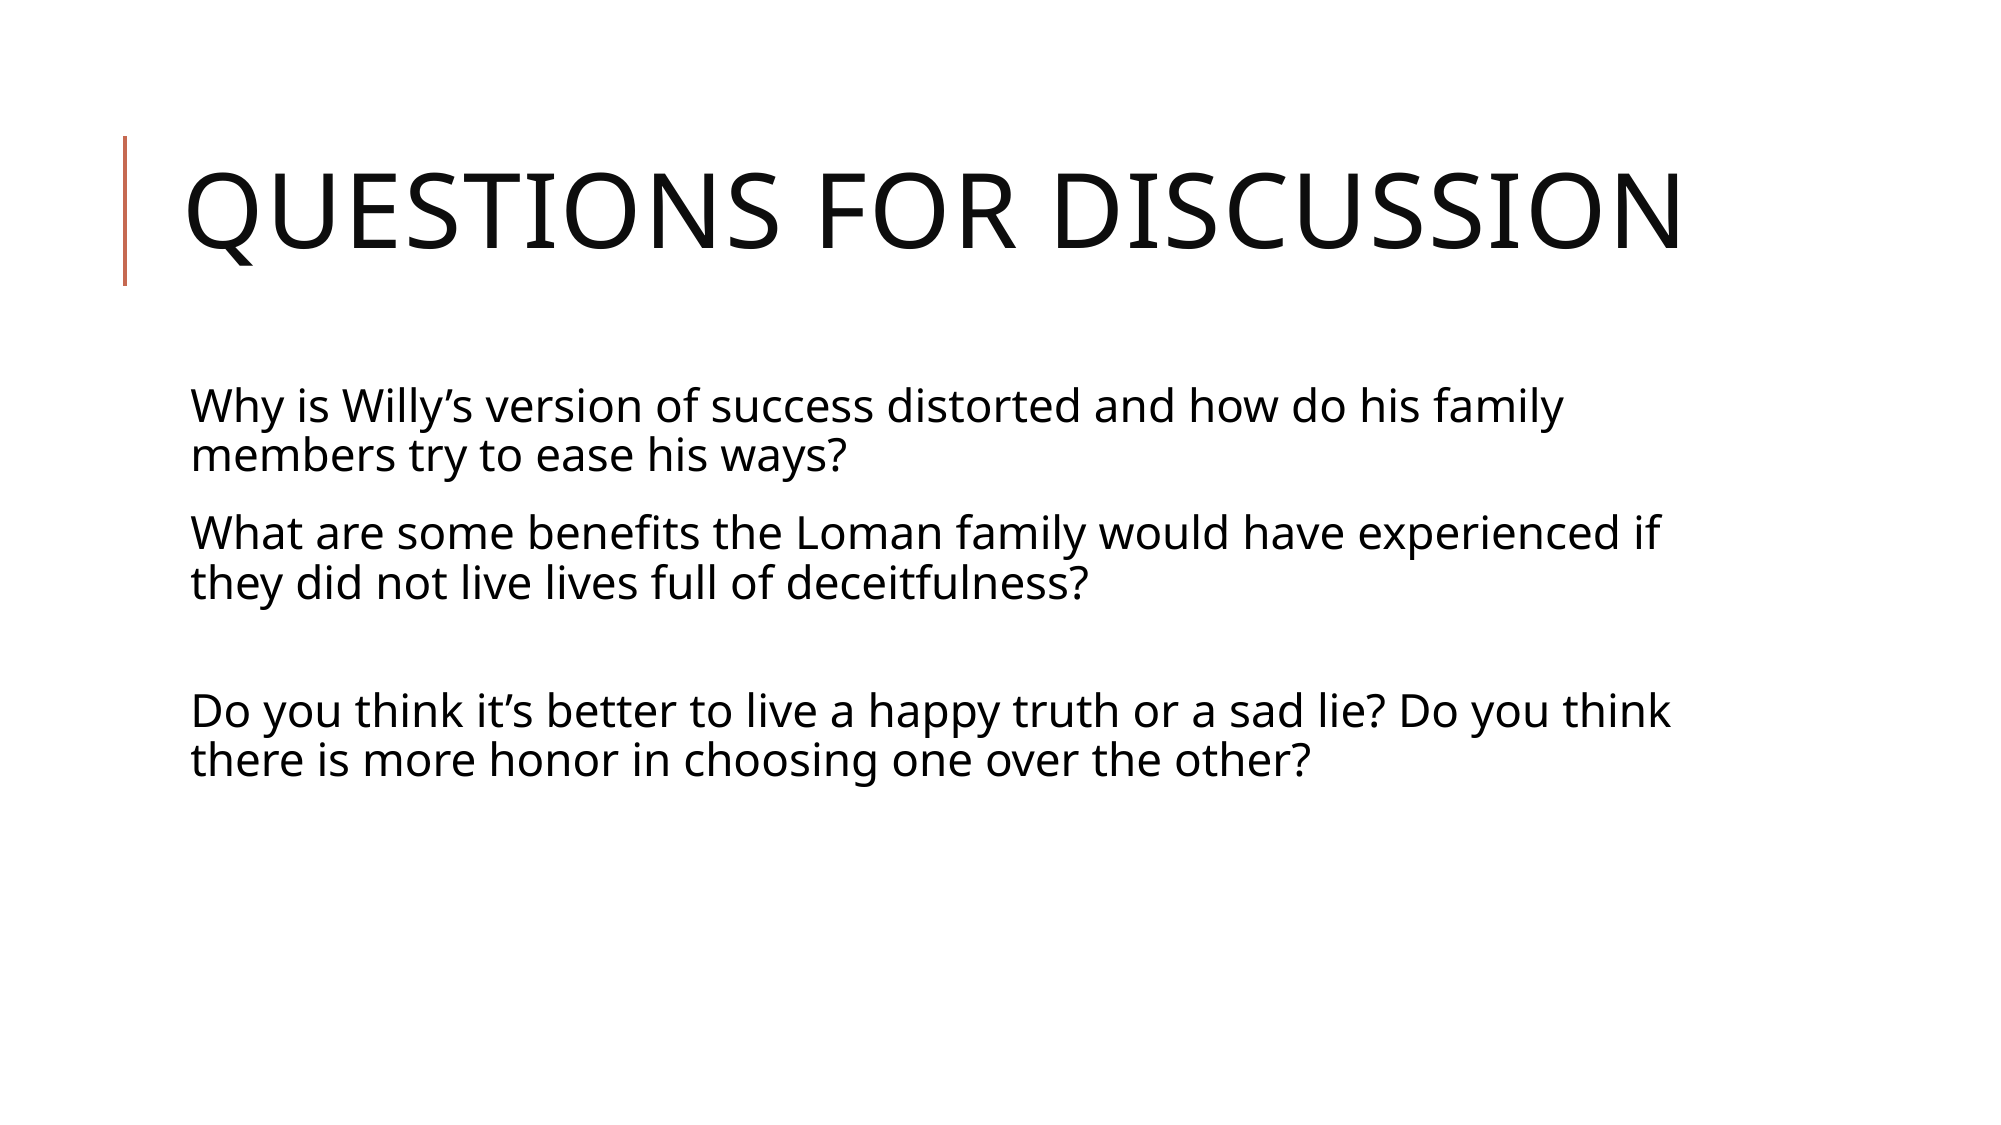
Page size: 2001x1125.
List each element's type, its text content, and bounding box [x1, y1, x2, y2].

title Questions for Discussion [168, 96, 1763, 342]
list Why is Willy’s version of success distorted and how do his family members try to ease his ways? What are some benefits the Loman family would have experienced if they did not live lives full of deceitfulness? Do you think it’s better to live a happy truth or a sad lie? Do you think there is more honor in choosing one over the other? [168, 375, 1763, 1035]
